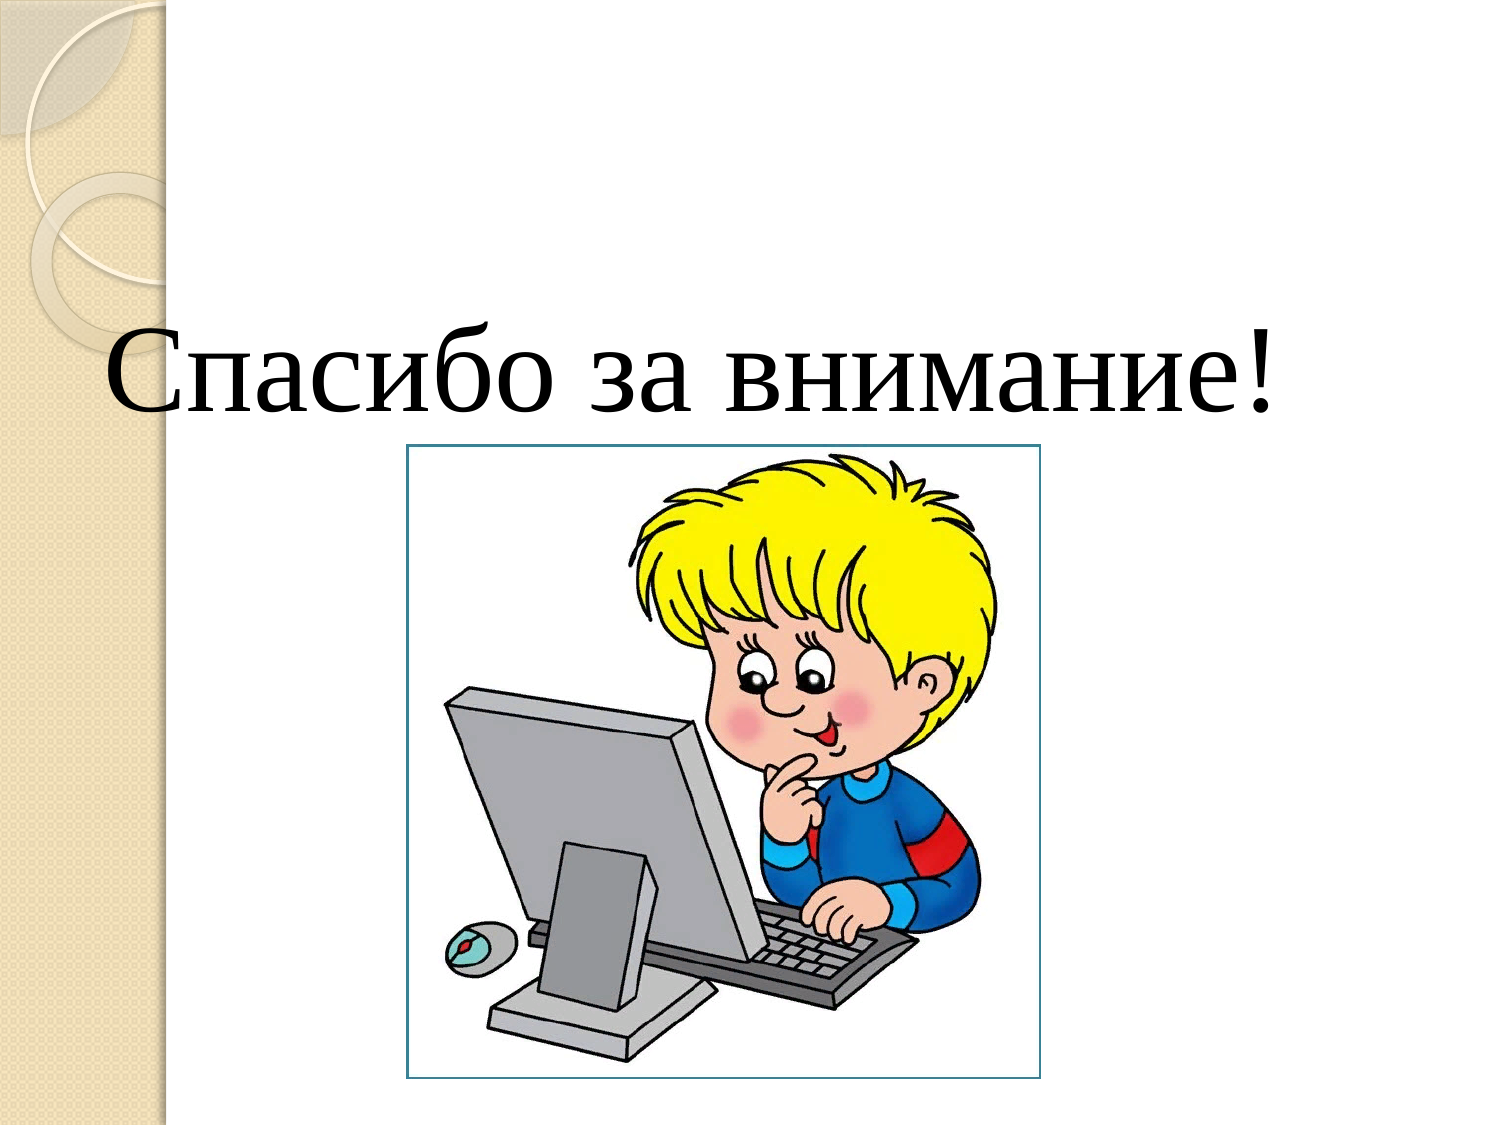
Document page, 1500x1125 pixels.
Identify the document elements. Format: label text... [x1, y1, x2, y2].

picture [405, 444, 1041, 1080]
list Спасибо за внимание! [88, 278, 1359, 1005]
